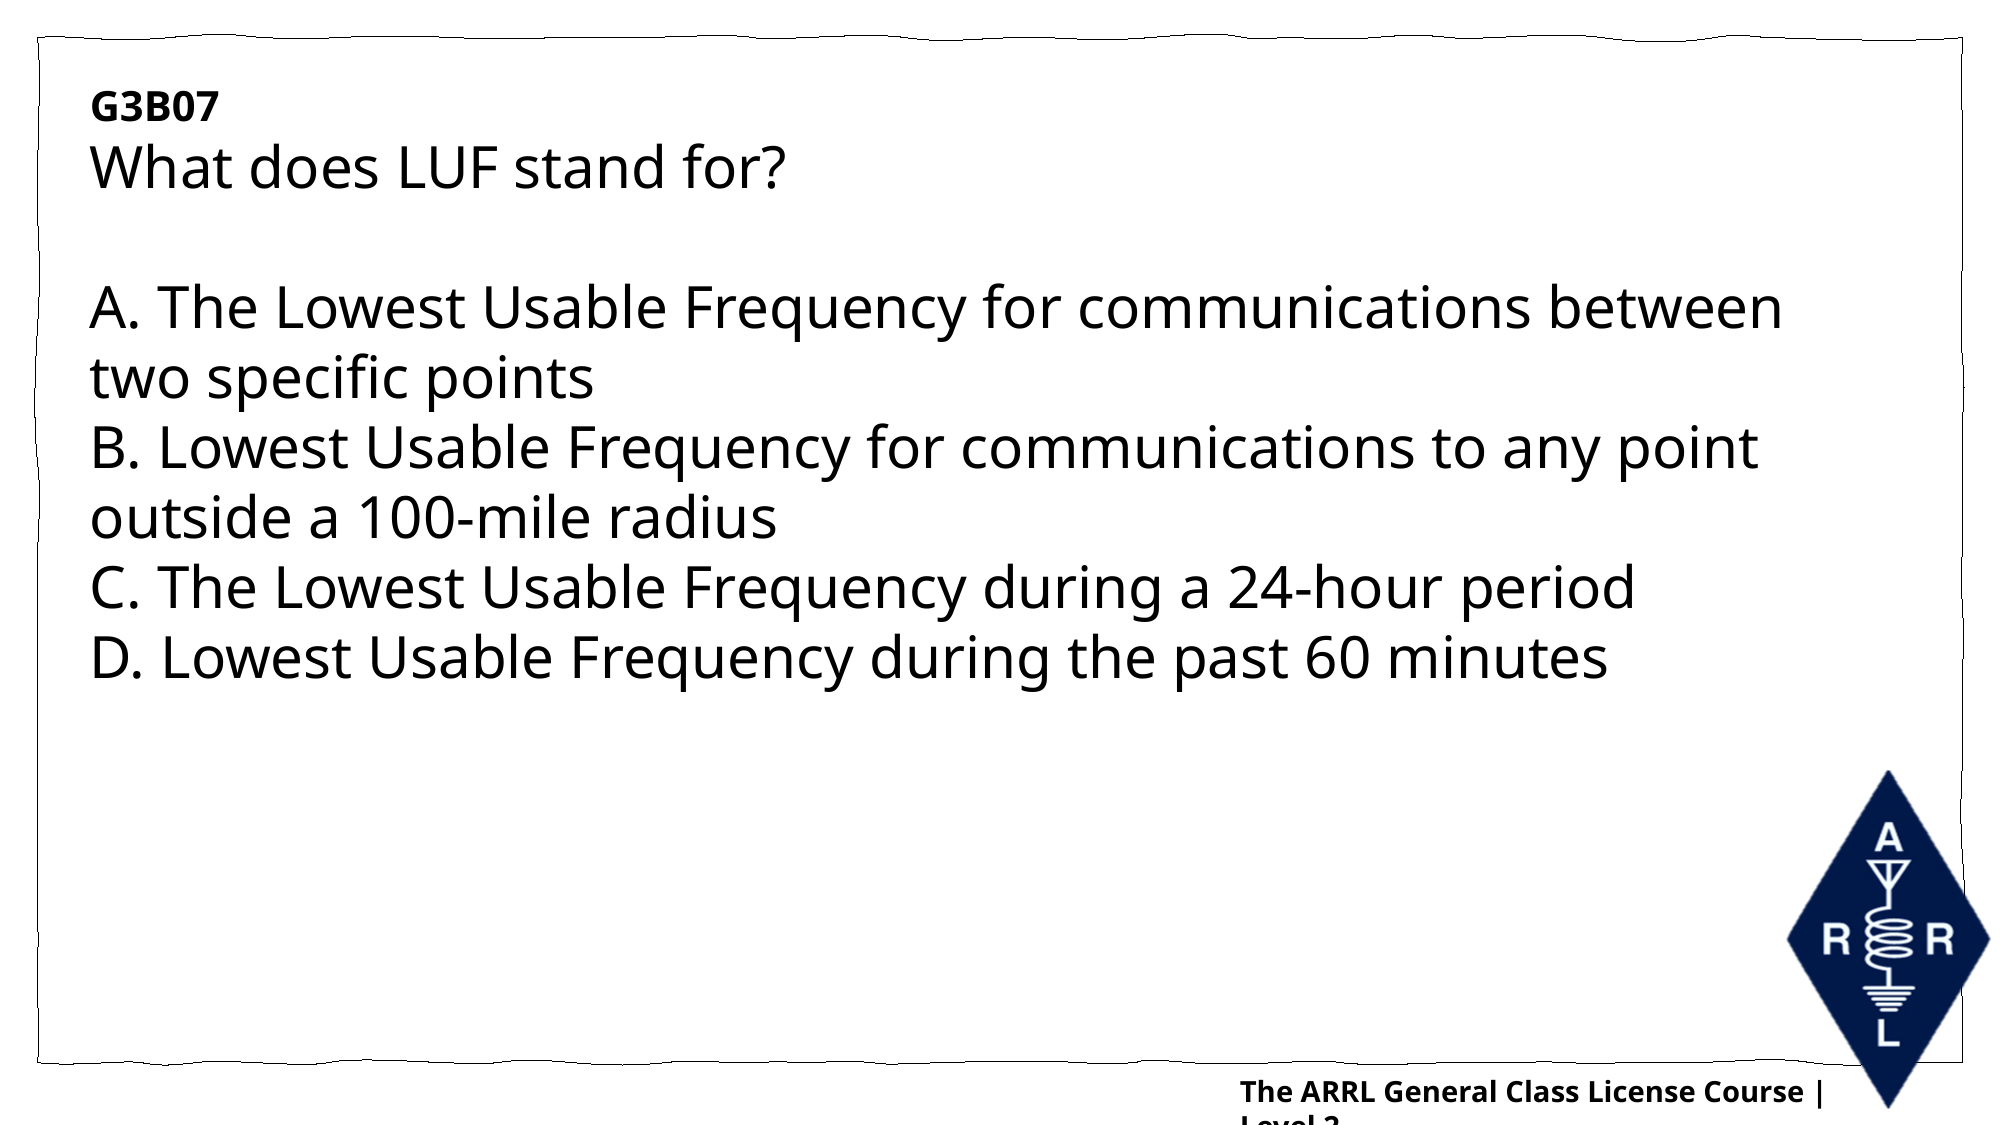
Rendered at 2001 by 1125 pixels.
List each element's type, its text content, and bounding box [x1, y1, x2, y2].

text_box G3B07 What does LUF stand for? A. The Lowest Usable Frequency for communications between two specific points B. Lowest Usable Frequency for communications to any point outside a 100-mile radius C. The Lowest Usable Frequency during a 24-hour period D. Lowest Usable Frequency during the past 60 minutes [75, 72, 1850, 698]
picture [1773, 752, 1999, 1125]
